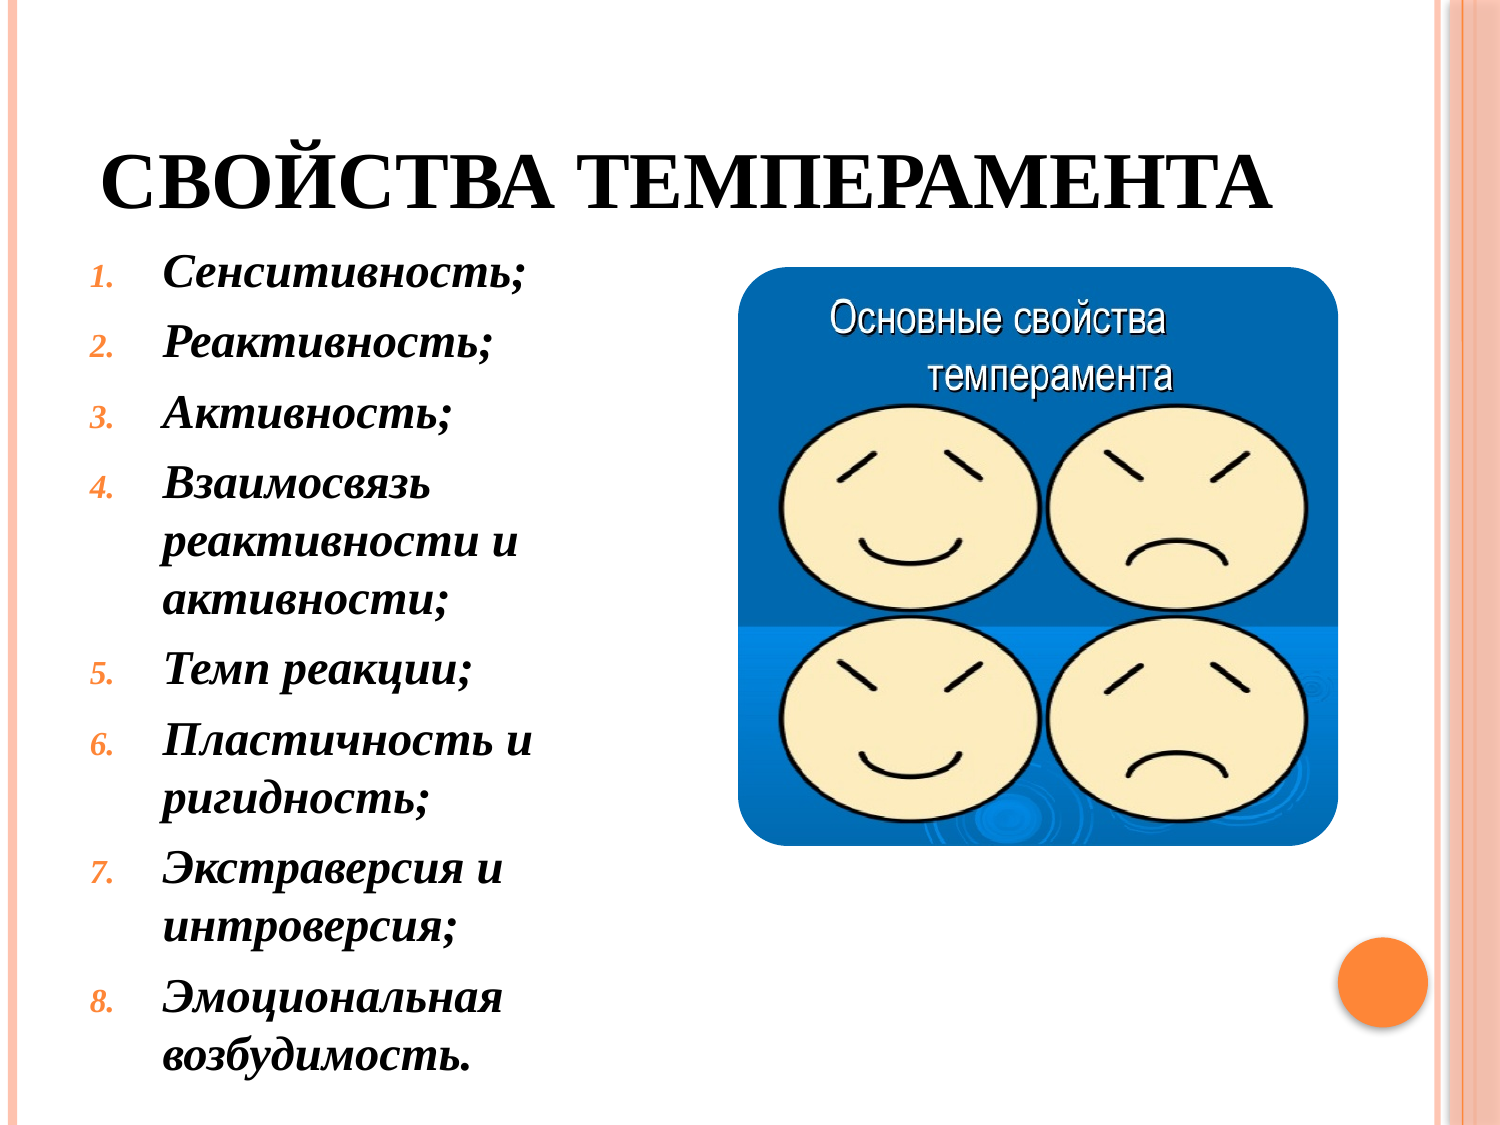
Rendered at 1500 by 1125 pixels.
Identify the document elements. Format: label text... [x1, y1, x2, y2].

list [737, 266, 1339, 847]
title Свойства темперамента [75, 45, 1300, 233]
list Сенситивность; Реактивность; Активность; Взаимосвязь реактивности и активности; Темп реакции; Пластичность и ригидность; Экстраверсия и интроверсия; Эмоциональная возбудимость. [75, 231, 675, 1094]
